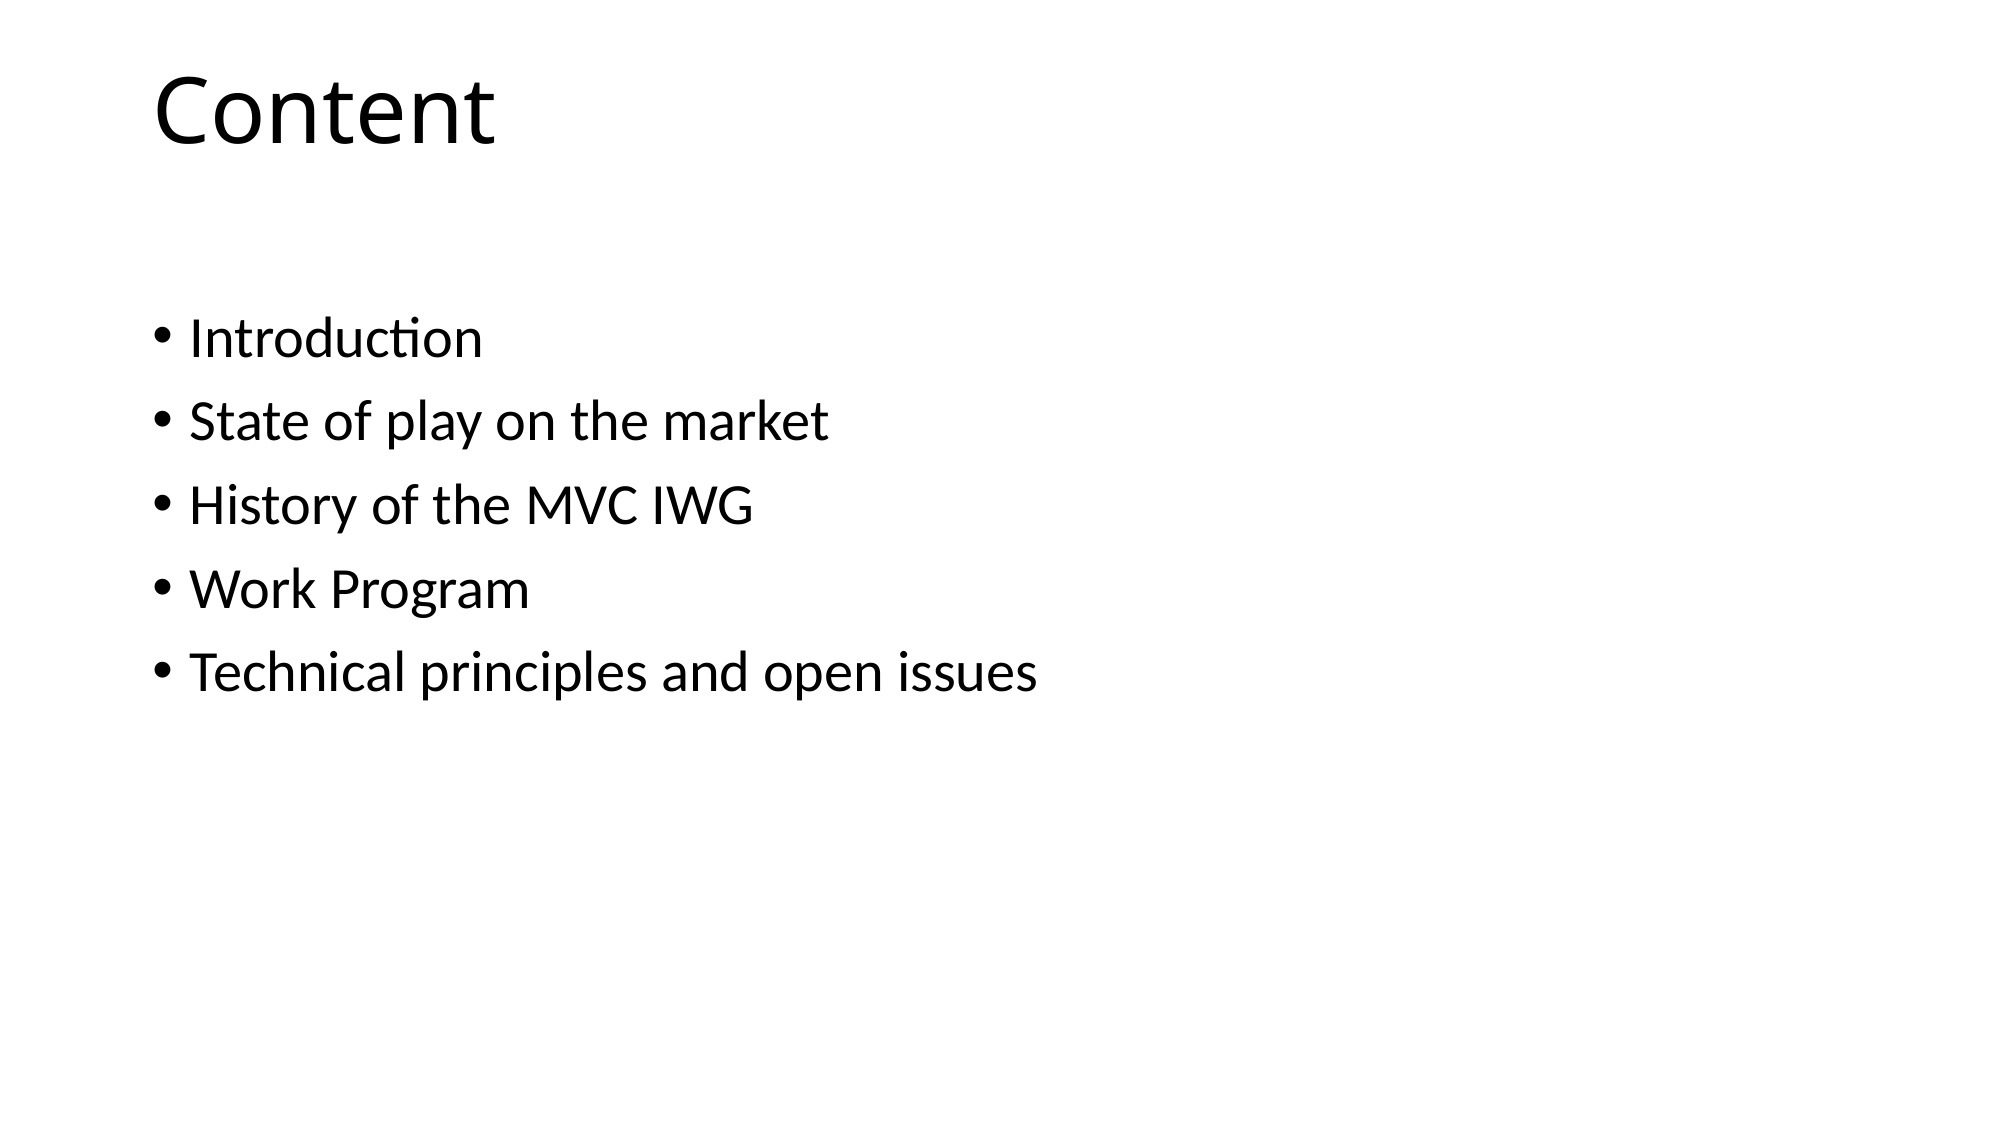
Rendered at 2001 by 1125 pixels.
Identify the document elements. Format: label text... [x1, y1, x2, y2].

list Introduction State of play on the market History of the MVC IWG Work Program Technical principles and open issues [137, 299, 1863, 1014]
title Content [137, 5, 1863, 223]
